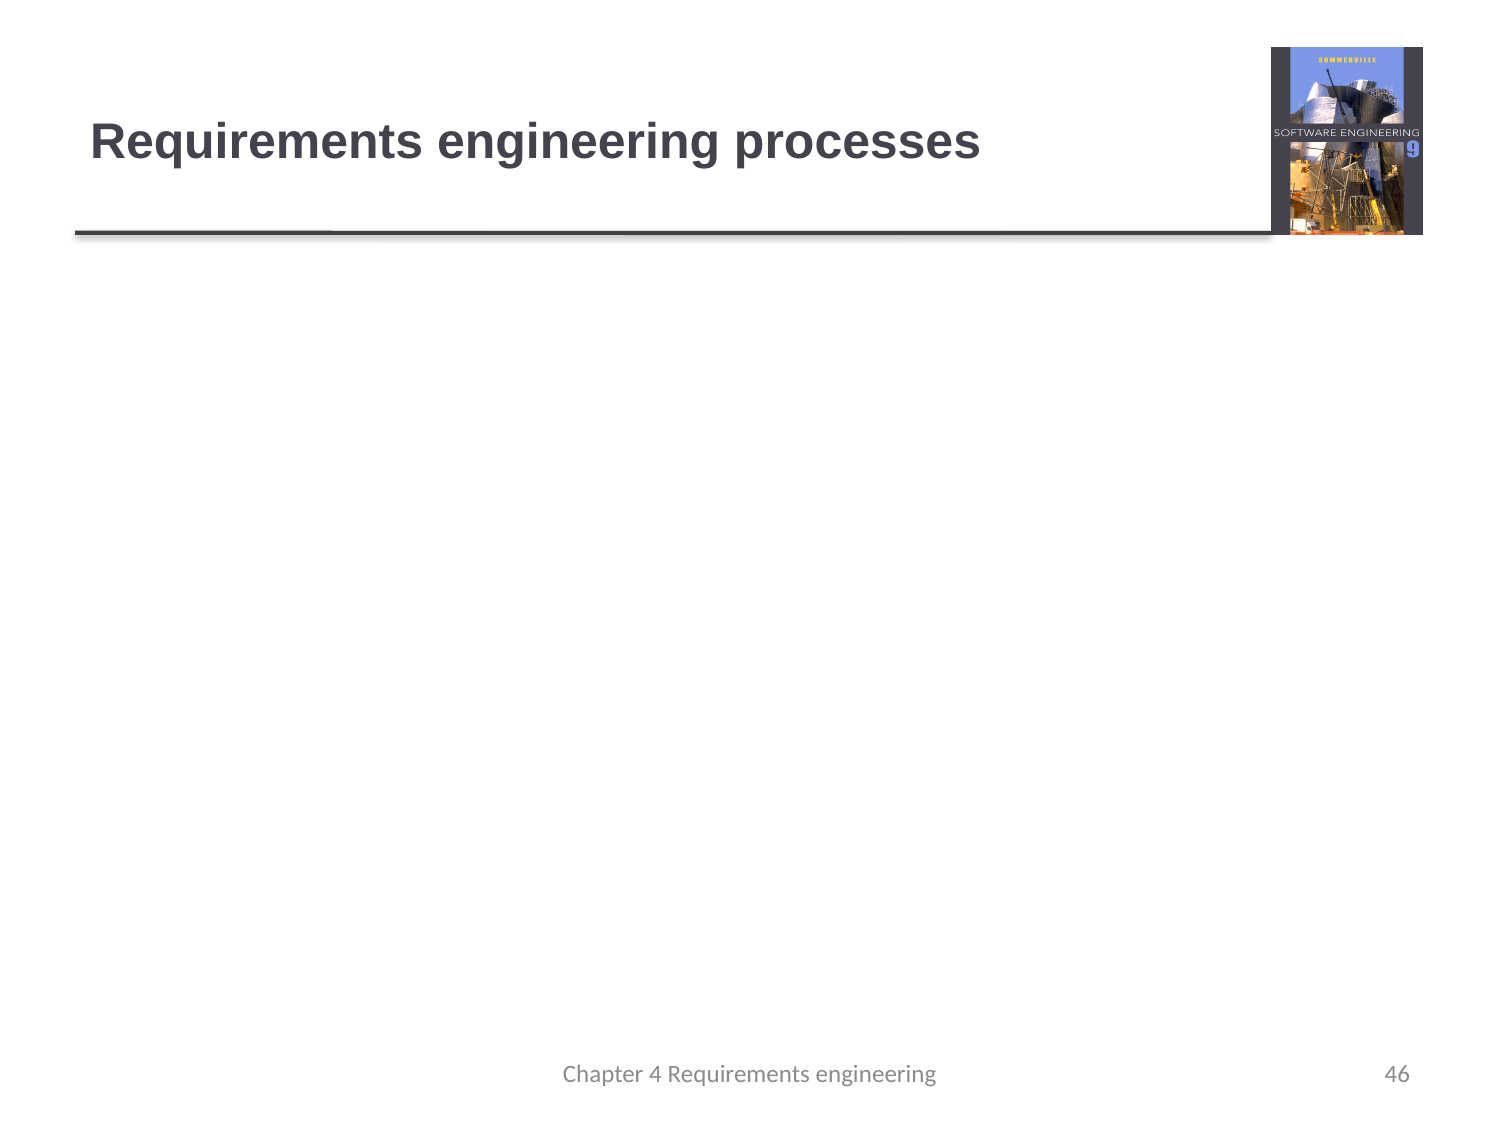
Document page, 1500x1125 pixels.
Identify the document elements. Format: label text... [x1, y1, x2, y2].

title Requirements engineering processes [74, 44, 1272, 233]
footer Chapter 4 Requirements engineering [512, 1042, 988, 1103]
slide_number 46 [1074, 1042, 1425, 1103]
picture [1272, 47, 1423, 235]
